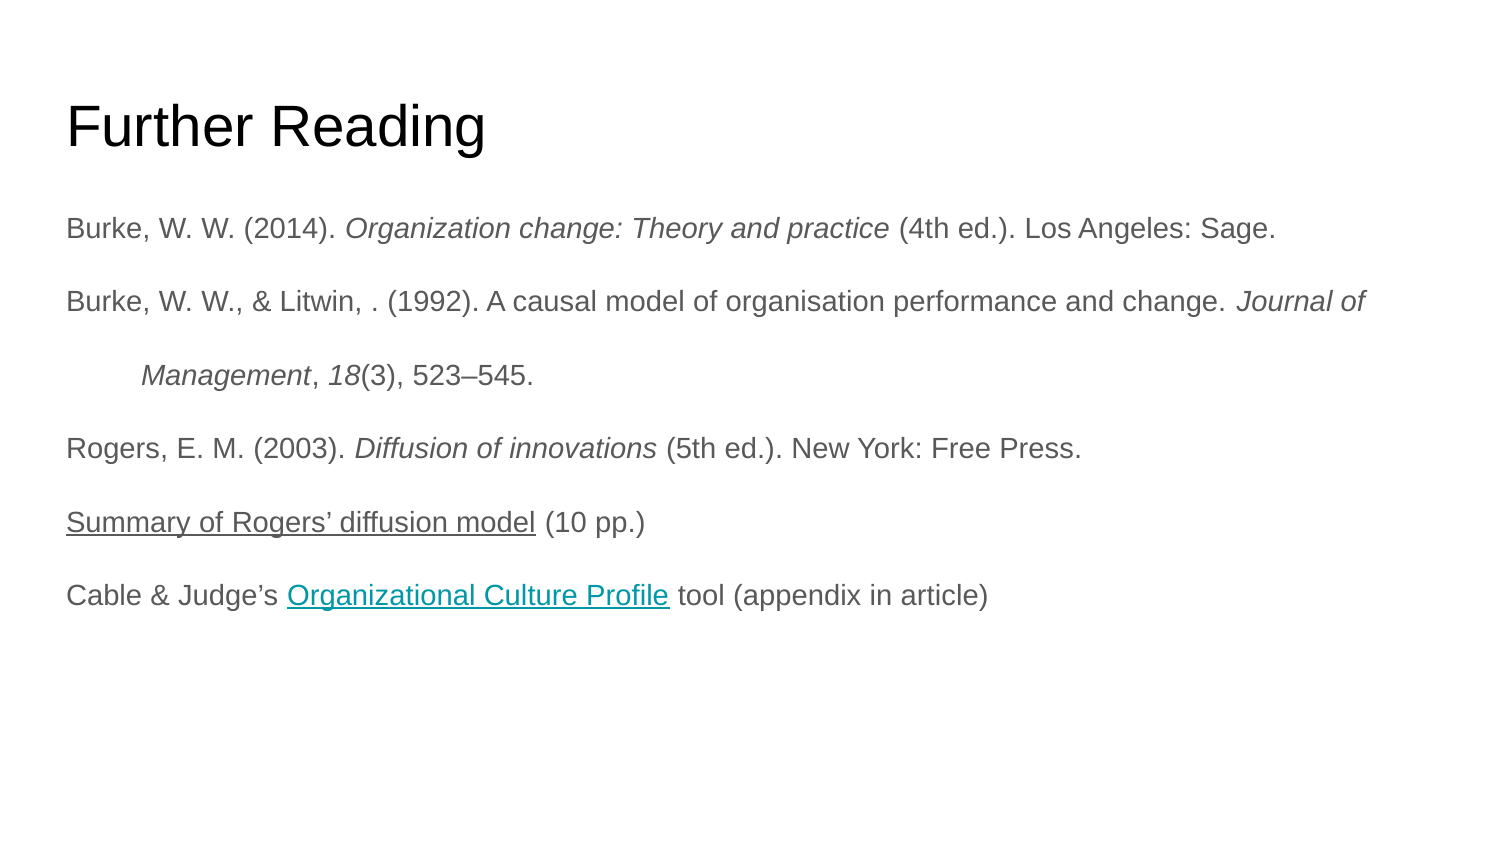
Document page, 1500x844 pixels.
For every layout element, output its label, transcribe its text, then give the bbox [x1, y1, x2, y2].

title Further Reading [51, 72, 1449, 167]
list Burke, W. W. (2014). Organization change: Theory and practice (4th ed.). Los Angeles: Sage. Burke, W. W., & Litwin, . (1992). A causal model of organisation performance and change. Journal of Management, 18(3), 523–545. Rogers, E. M. (2003). Diffusion of innovations (5th ed.). New York: Free Press. Summary of Rogers’ diffusion model (10 pp.) Cable & Judge’s Organizational Culture Profile tool (appendix in article) [51, 189, 1449, 750]
